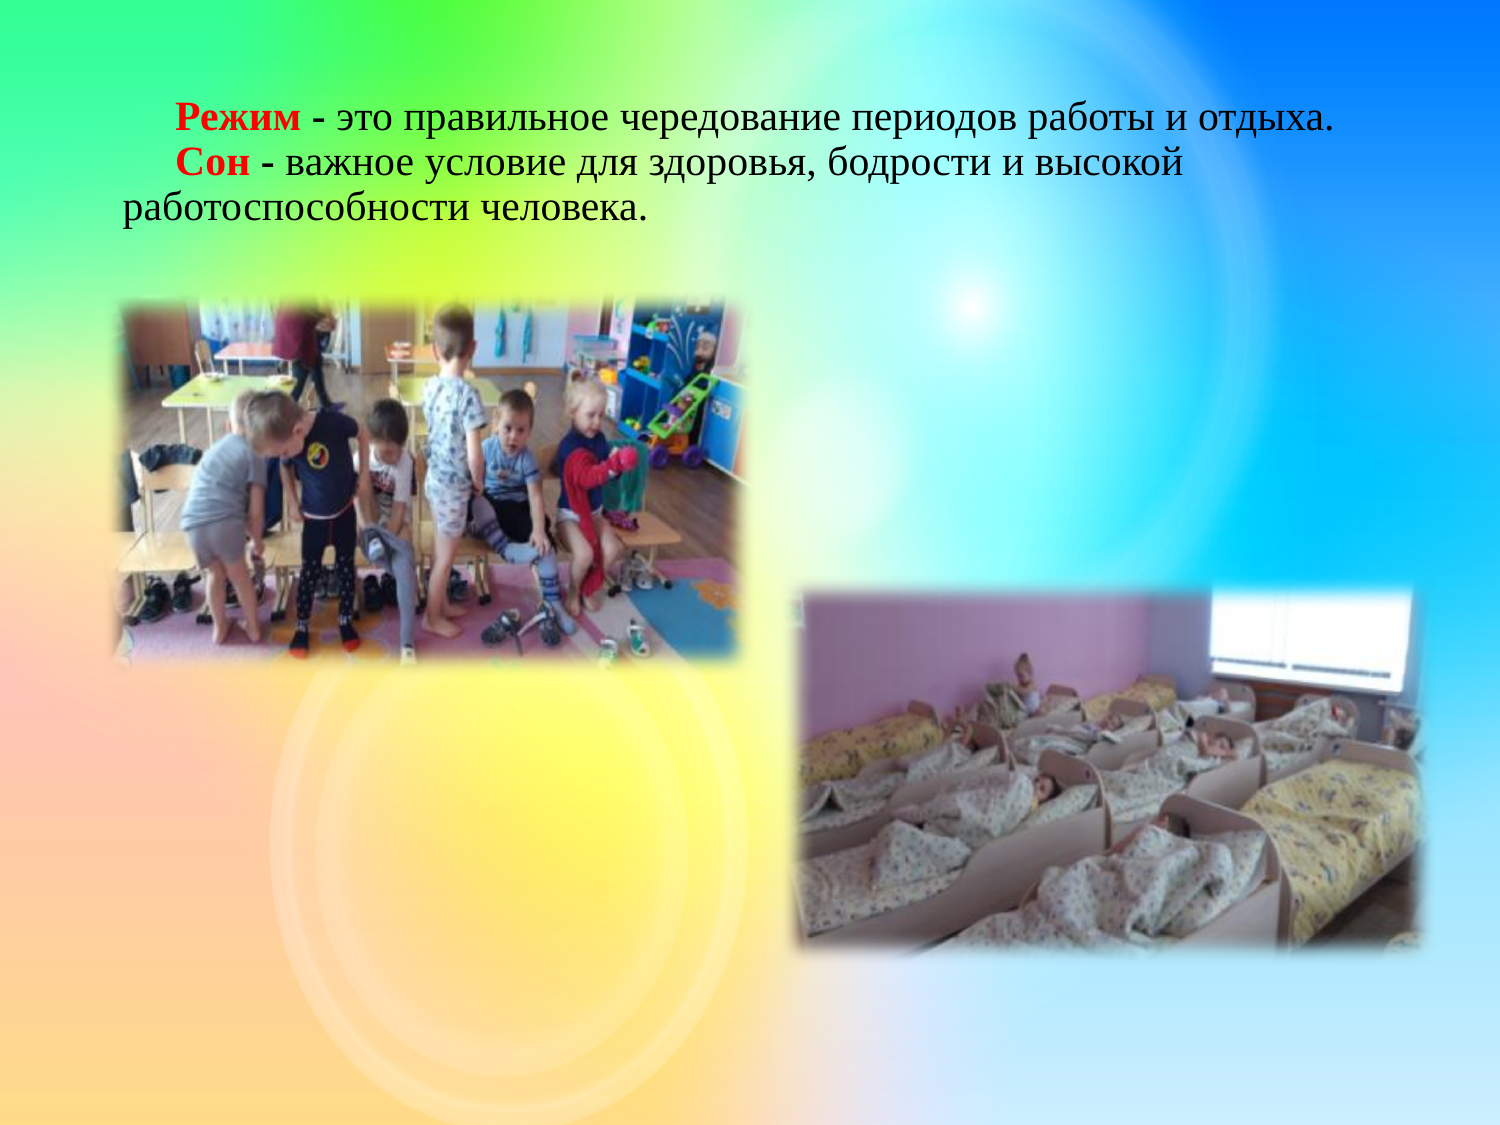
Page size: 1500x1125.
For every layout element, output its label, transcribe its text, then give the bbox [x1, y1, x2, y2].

picture [0, 0, 1500, 1125]
title Режим - это правильное чередование периодов работы и отдыха. Сон - важное условие для здоровья, бодрости и высокой работоспособности человека. [107, 53, 1402, 271]
